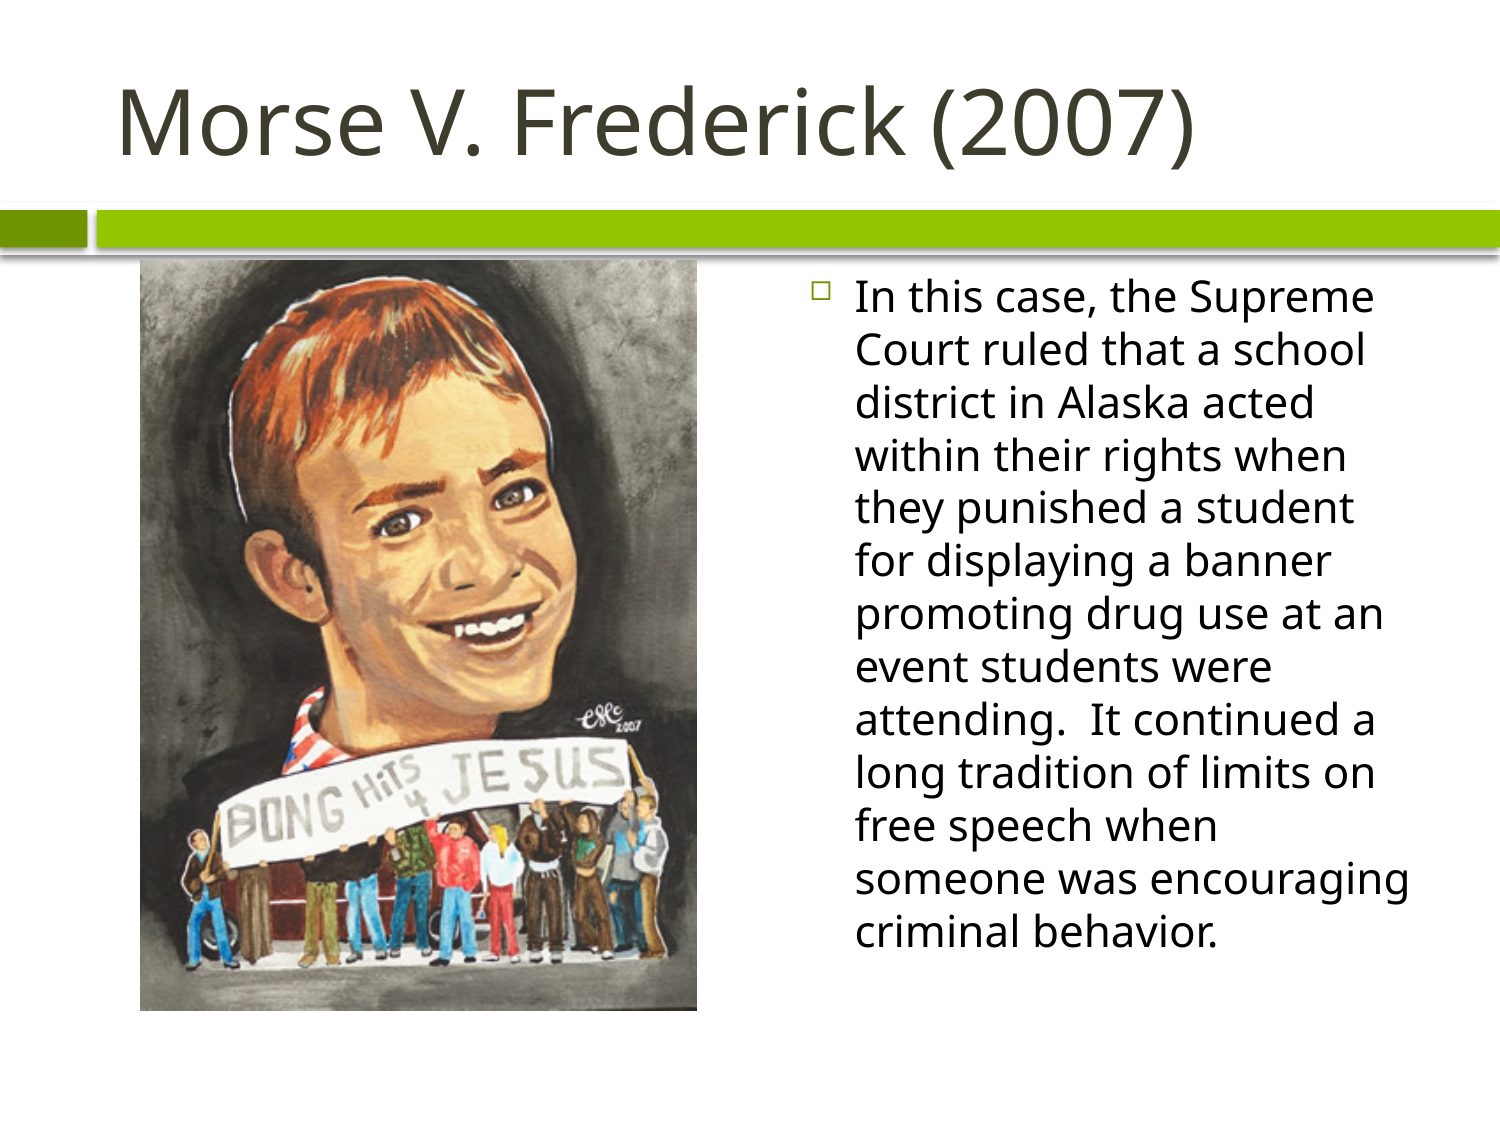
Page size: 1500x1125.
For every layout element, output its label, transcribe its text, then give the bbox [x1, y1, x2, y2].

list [140, 260, 698, 1011]
list In this case, the Supreme Court ruled that a school district in Alaska acted within their rights when they punished a student for displaying a banner promoting drug use at an event students were attending. It continued a long tradition of limits on free speech when someone was encouraging criminal behavior. [794, 260, 1433, 1011]
title Morse V. Frederick (2007) [99, 37, 1438, 200]
